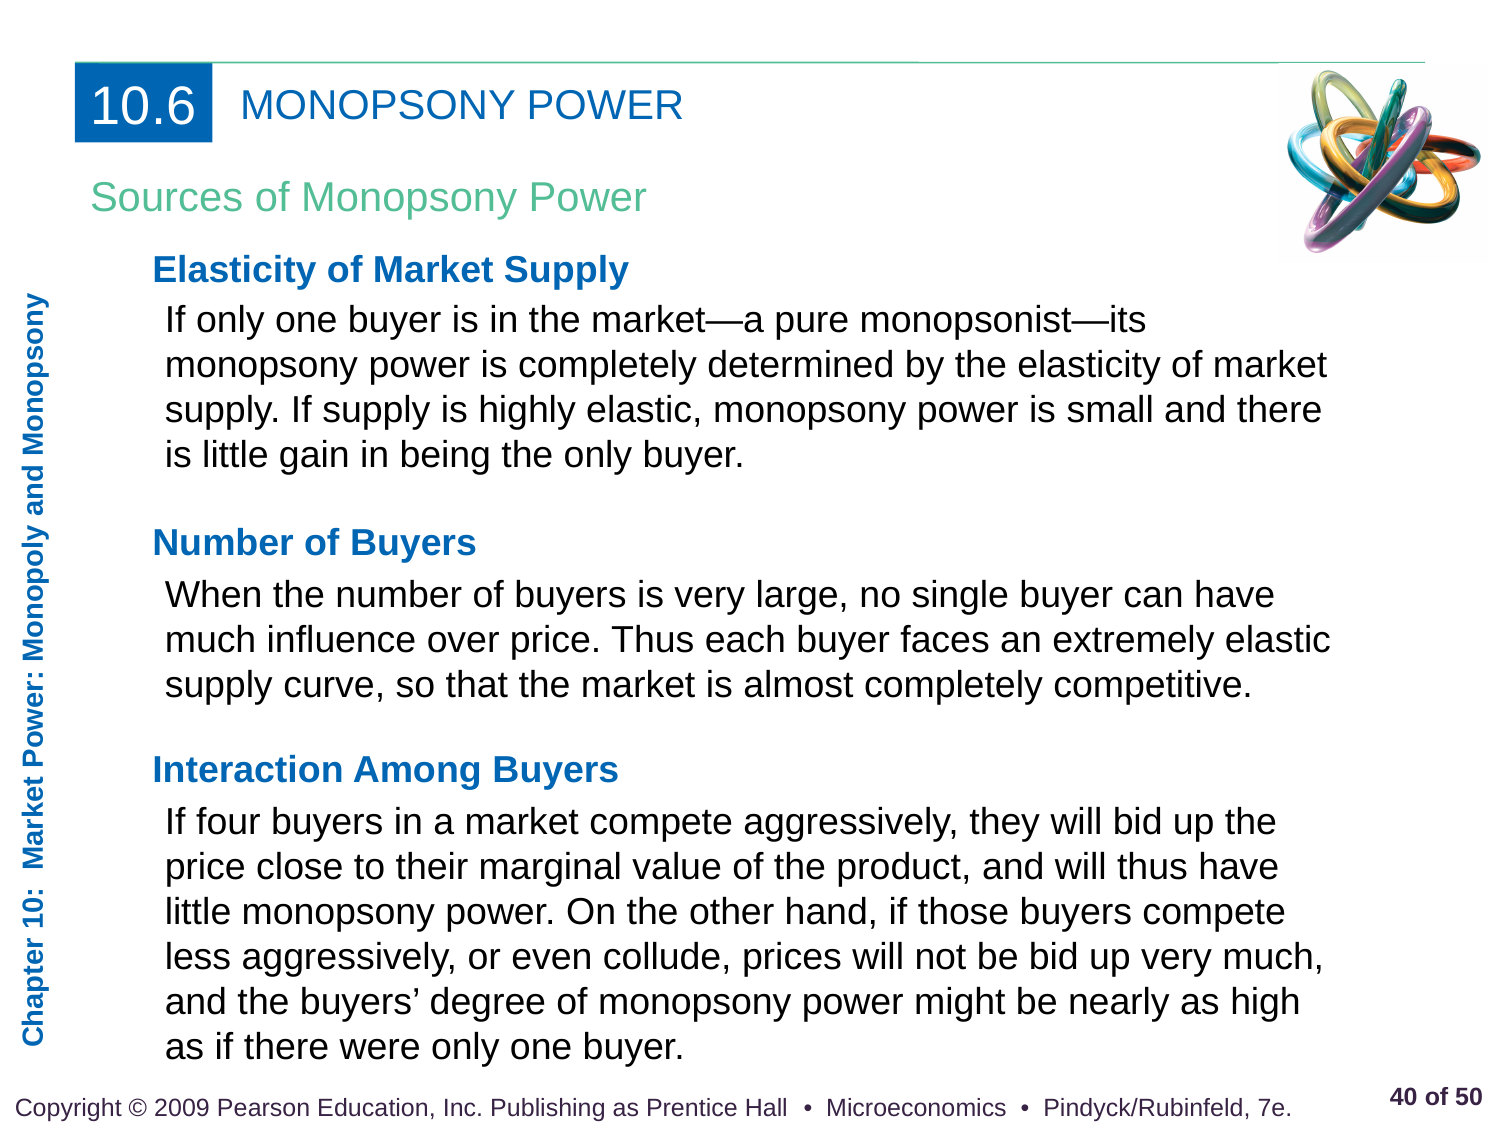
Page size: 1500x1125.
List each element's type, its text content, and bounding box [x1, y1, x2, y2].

text_box If four buyers in a market compete aggressively, they will bid up the price close to their marginal value of the product, and will thus have little monopsony power. On the other hand, if those buyers compete less aggressively, or even collude, prices will not be bid up very much, and the buyers’ degree of monopsony power might be nearly as high as if there were only one buyer. [149, 789, 1350, 1075]
text_box Interaction Among Buyers [137, 737, 1138, 797]
text_box Number of Buyers [137, 510, 1138, 571]
text_box Elasticity of Market Supply [137, 237, 1138, 298]
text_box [74, 62, 1279, 143]
picture [1278, 63, 1488, 263]
list Sources of Monopsony Power [75, 162, 1175, 247]
text_box When the number of buyers is very large, no single buyer can have much influence over price. Thus each buyer faces an extremely elastic supply curve, so that the market is almost completely competitive. [149, 562, 1350, 713]
text_box If only one buyer is in the market—a pure monopsonist—its monopsony power is completely determined by the elasticity of market supply. If supply is highly elastic, monopsony power is small and there is little gain in being the only buyer. [149, 287, 1350, 483]
